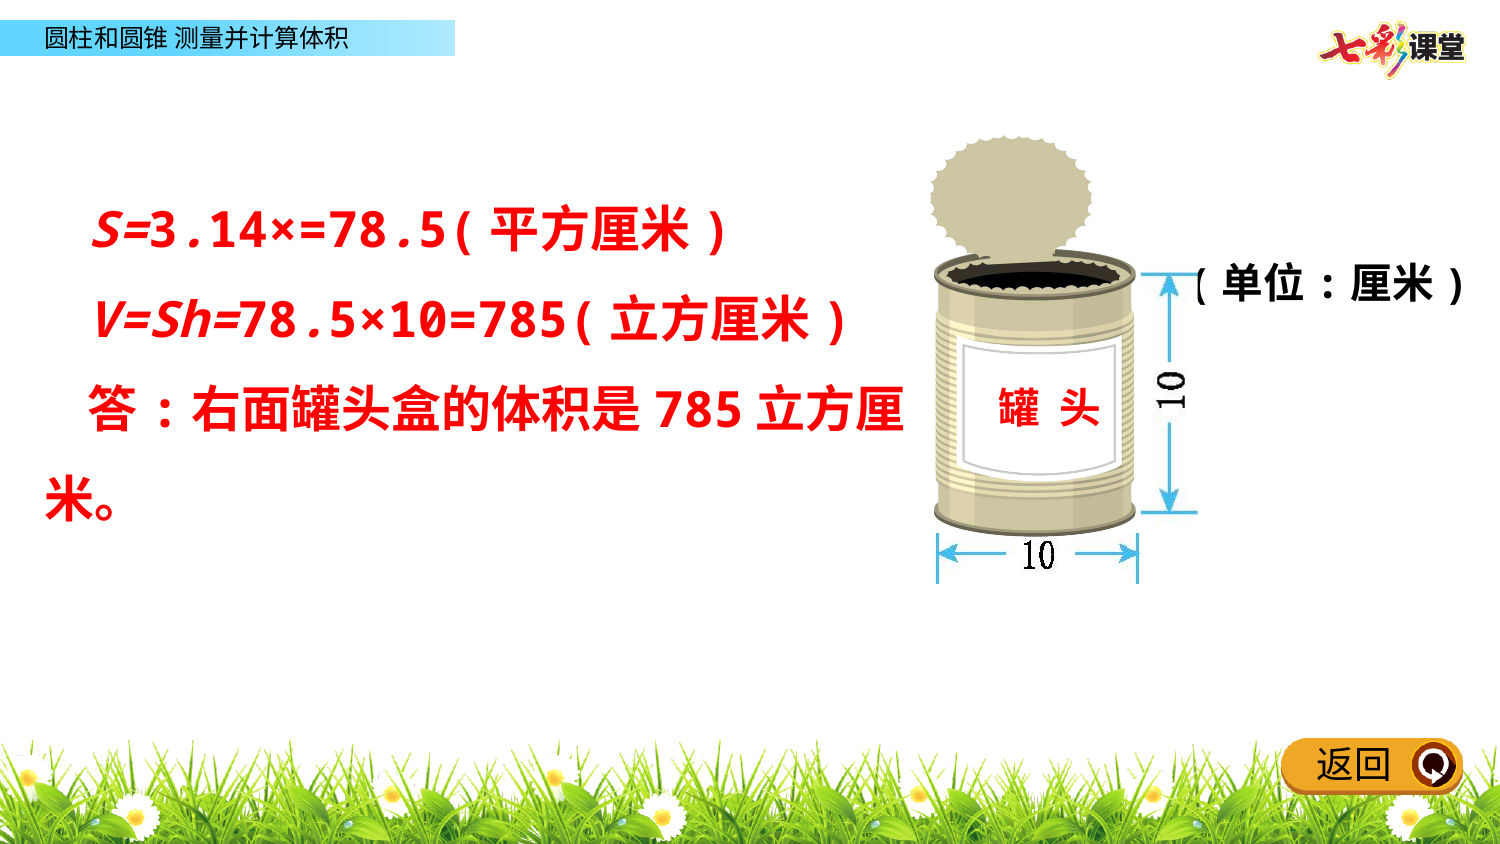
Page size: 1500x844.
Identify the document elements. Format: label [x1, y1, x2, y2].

picture [0, 740, 1500, 844]
text_box [892, 79, 1459, 584]
text_box [1281, 733, 1464, 795]
picture [1316, 20, 1468, 80]
